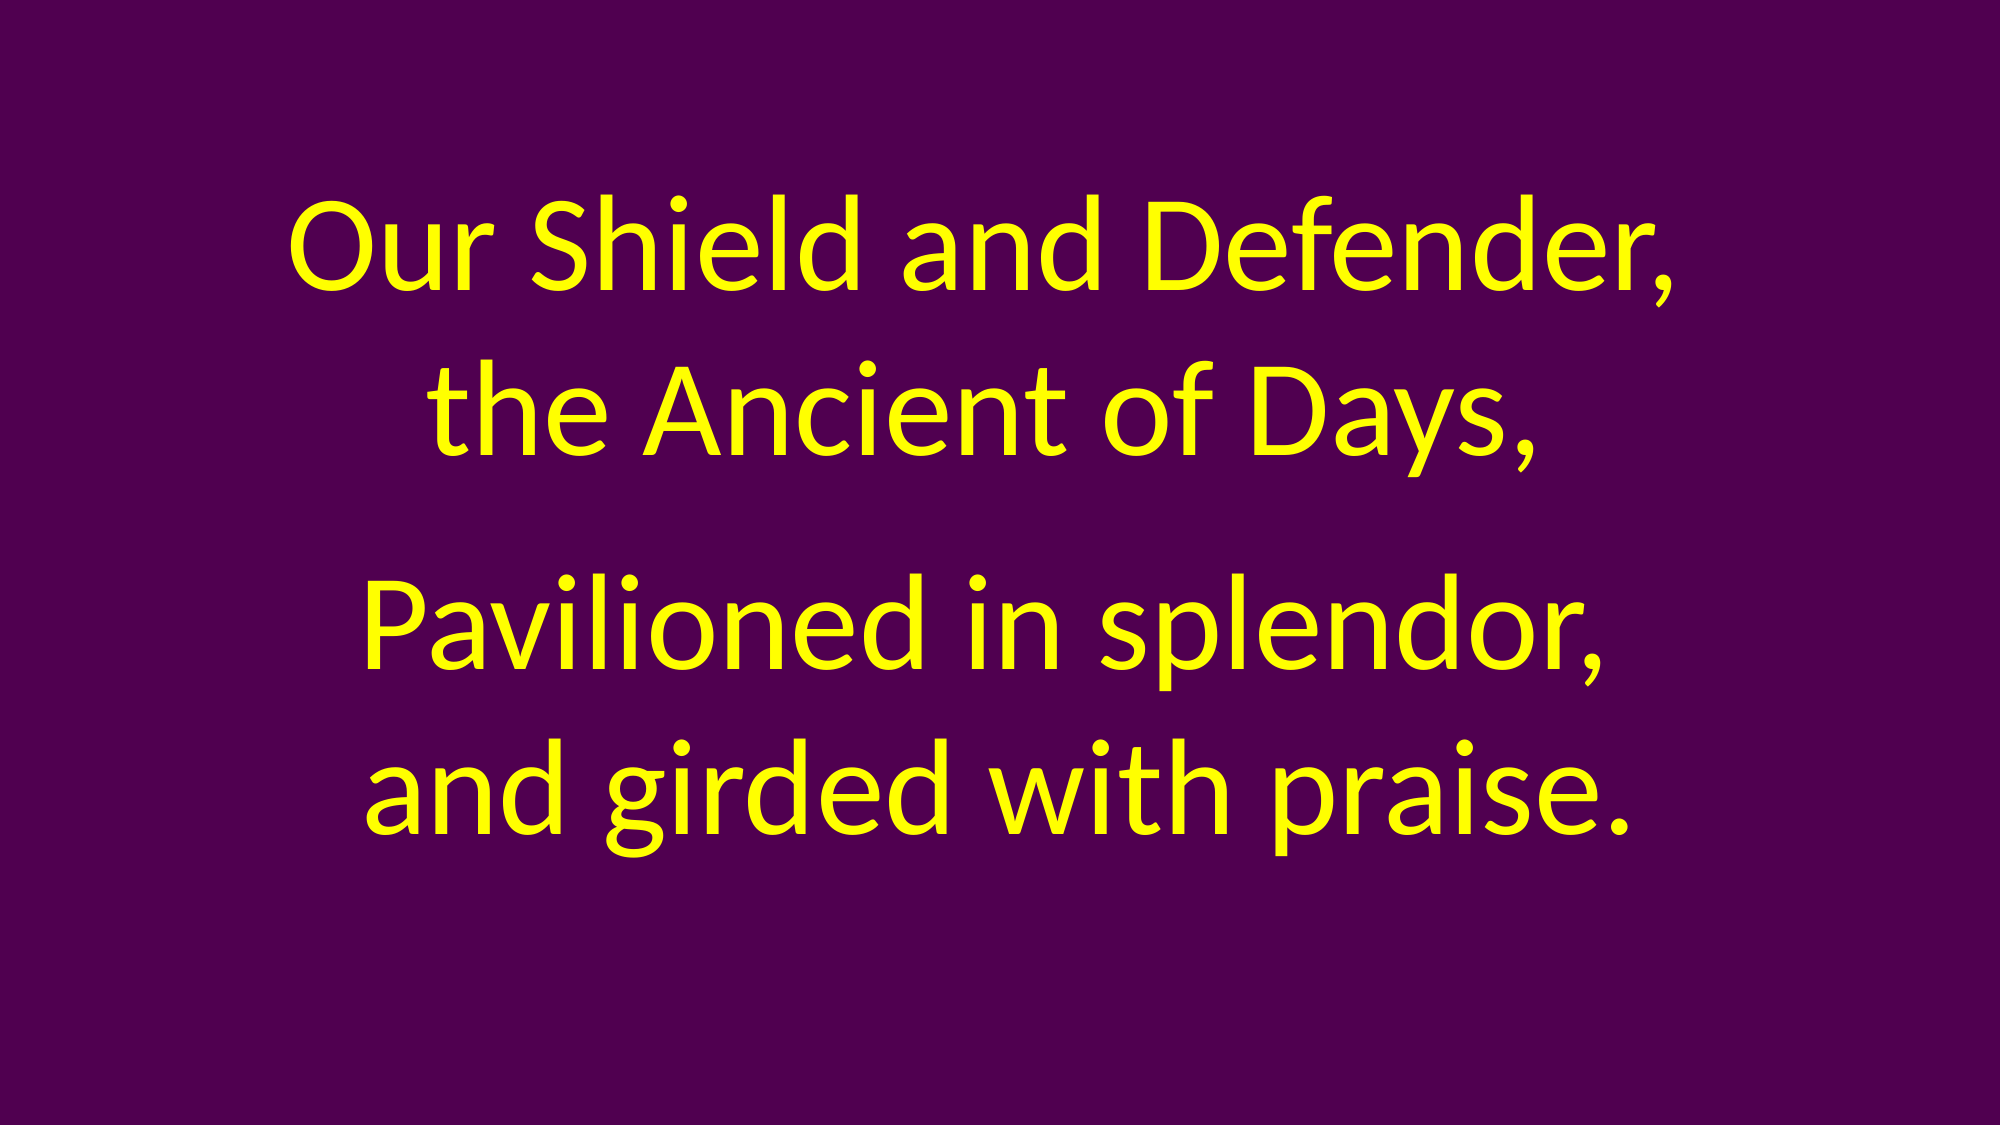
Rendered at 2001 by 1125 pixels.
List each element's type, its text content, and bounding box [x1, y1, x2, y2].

text_box Our Shield and Defender, the Ancient of Days, Pavilioned in splendor, and girded with praise. [0, 145, 2000, 870]
